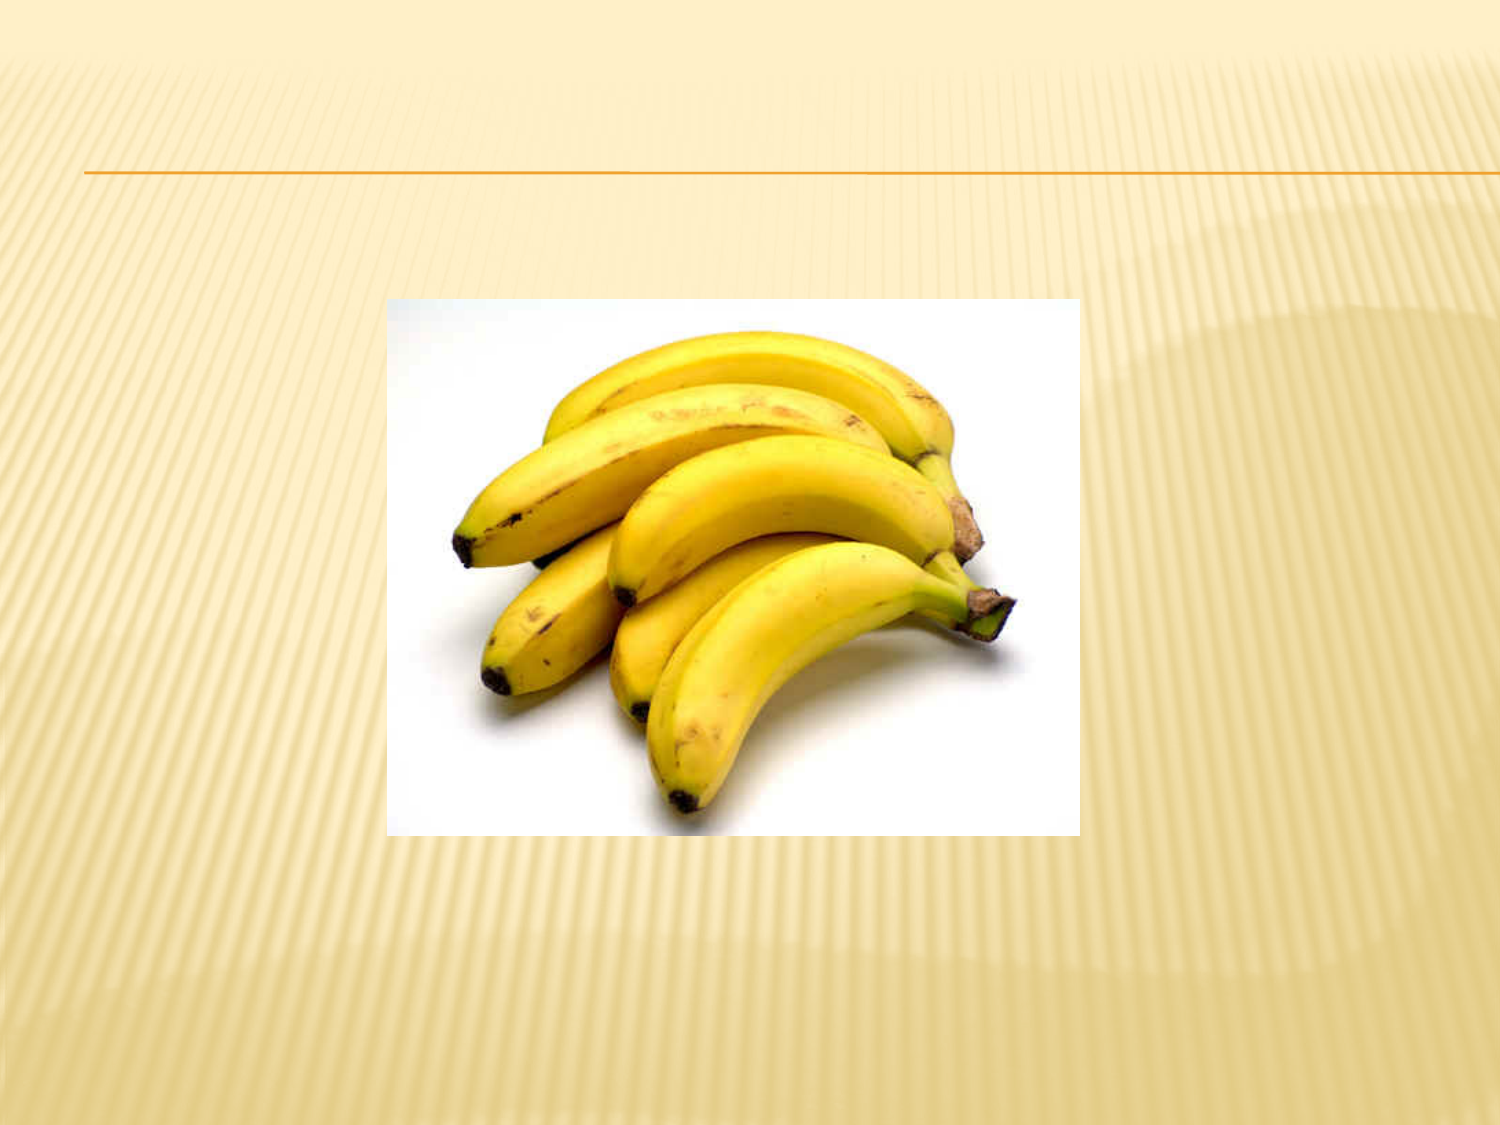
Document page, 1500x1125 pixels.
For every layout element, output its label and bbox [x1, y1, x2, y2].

list [387, 299, 1080, 836]
